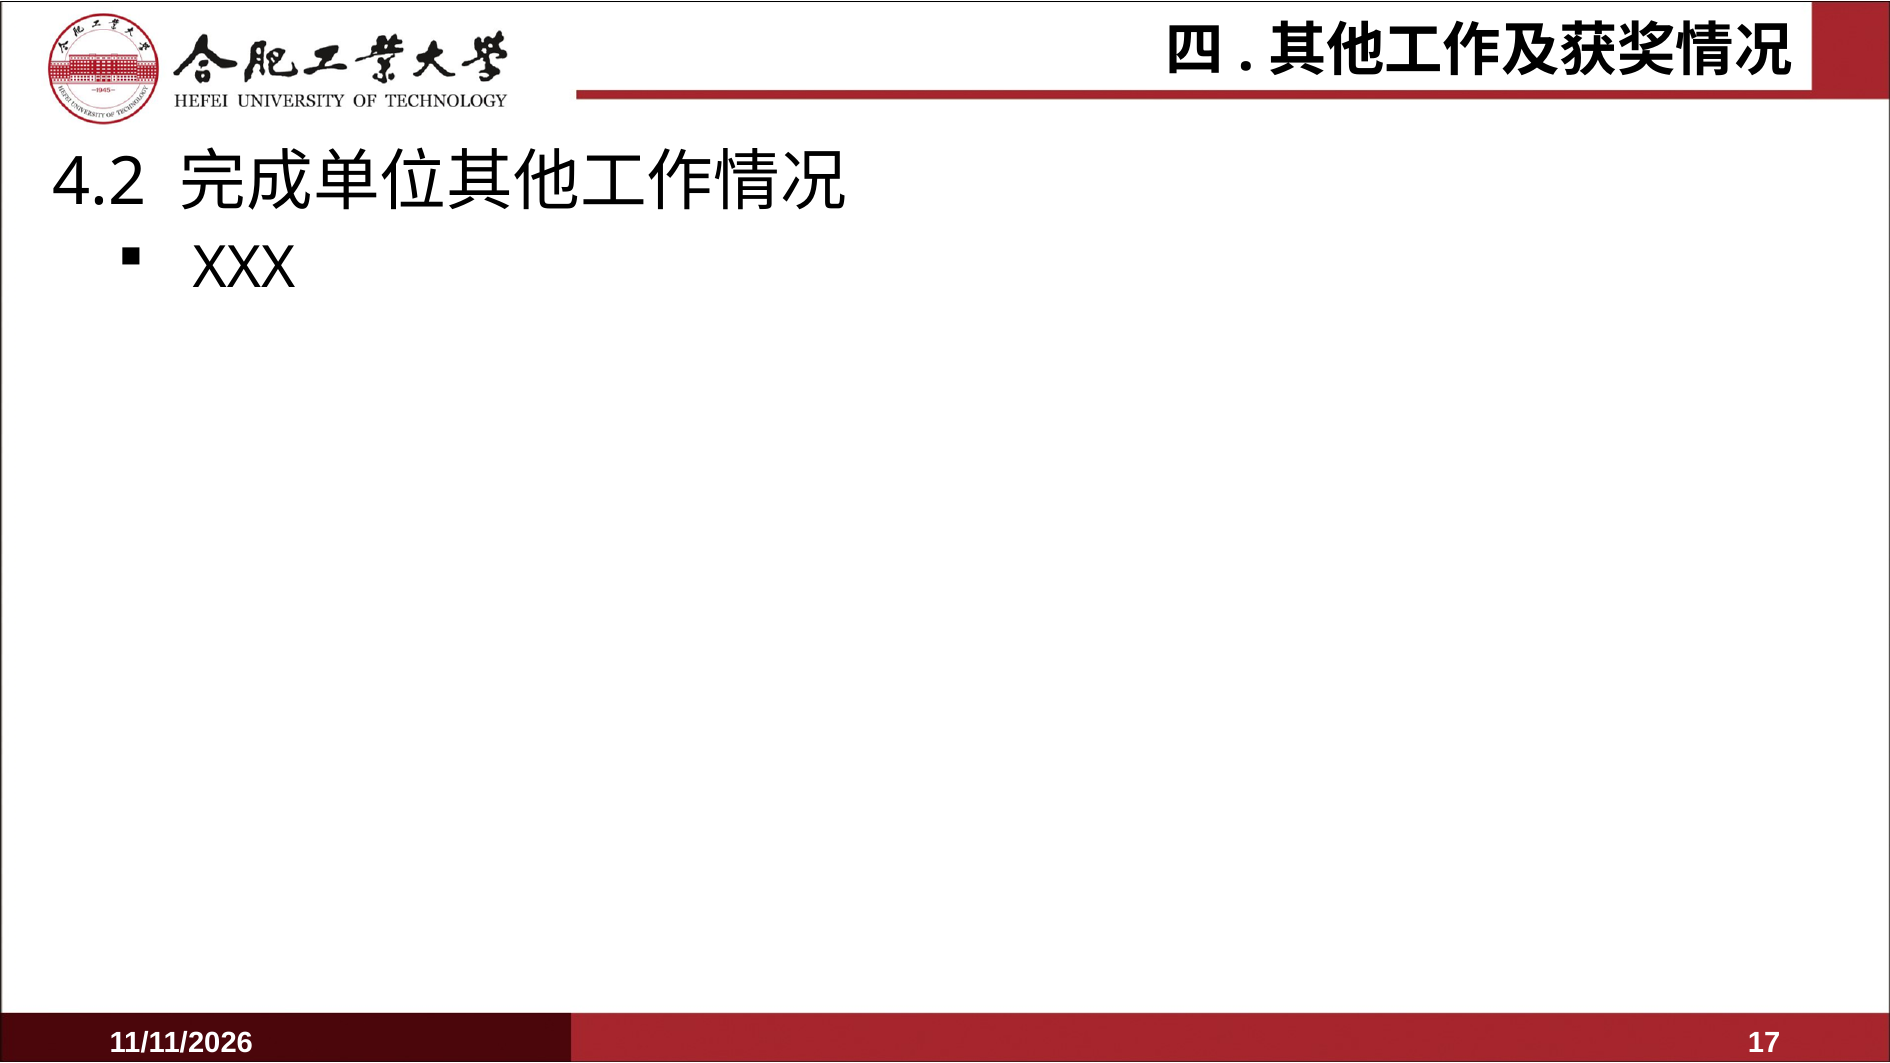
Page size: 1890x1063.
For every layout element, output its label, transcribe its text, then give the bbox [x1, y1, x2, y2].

title 四.其他工作及获奖情况 [587, 0, 1808, 95]
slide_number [94, 1015, 536, 1063]
slide_number 16 [1354, 1015, 1796, 1063]
list 4.2 完成单位其他工作情况 XXX [37, 129, 1838, 981]
picture [0, 1, 1890, 1062]
